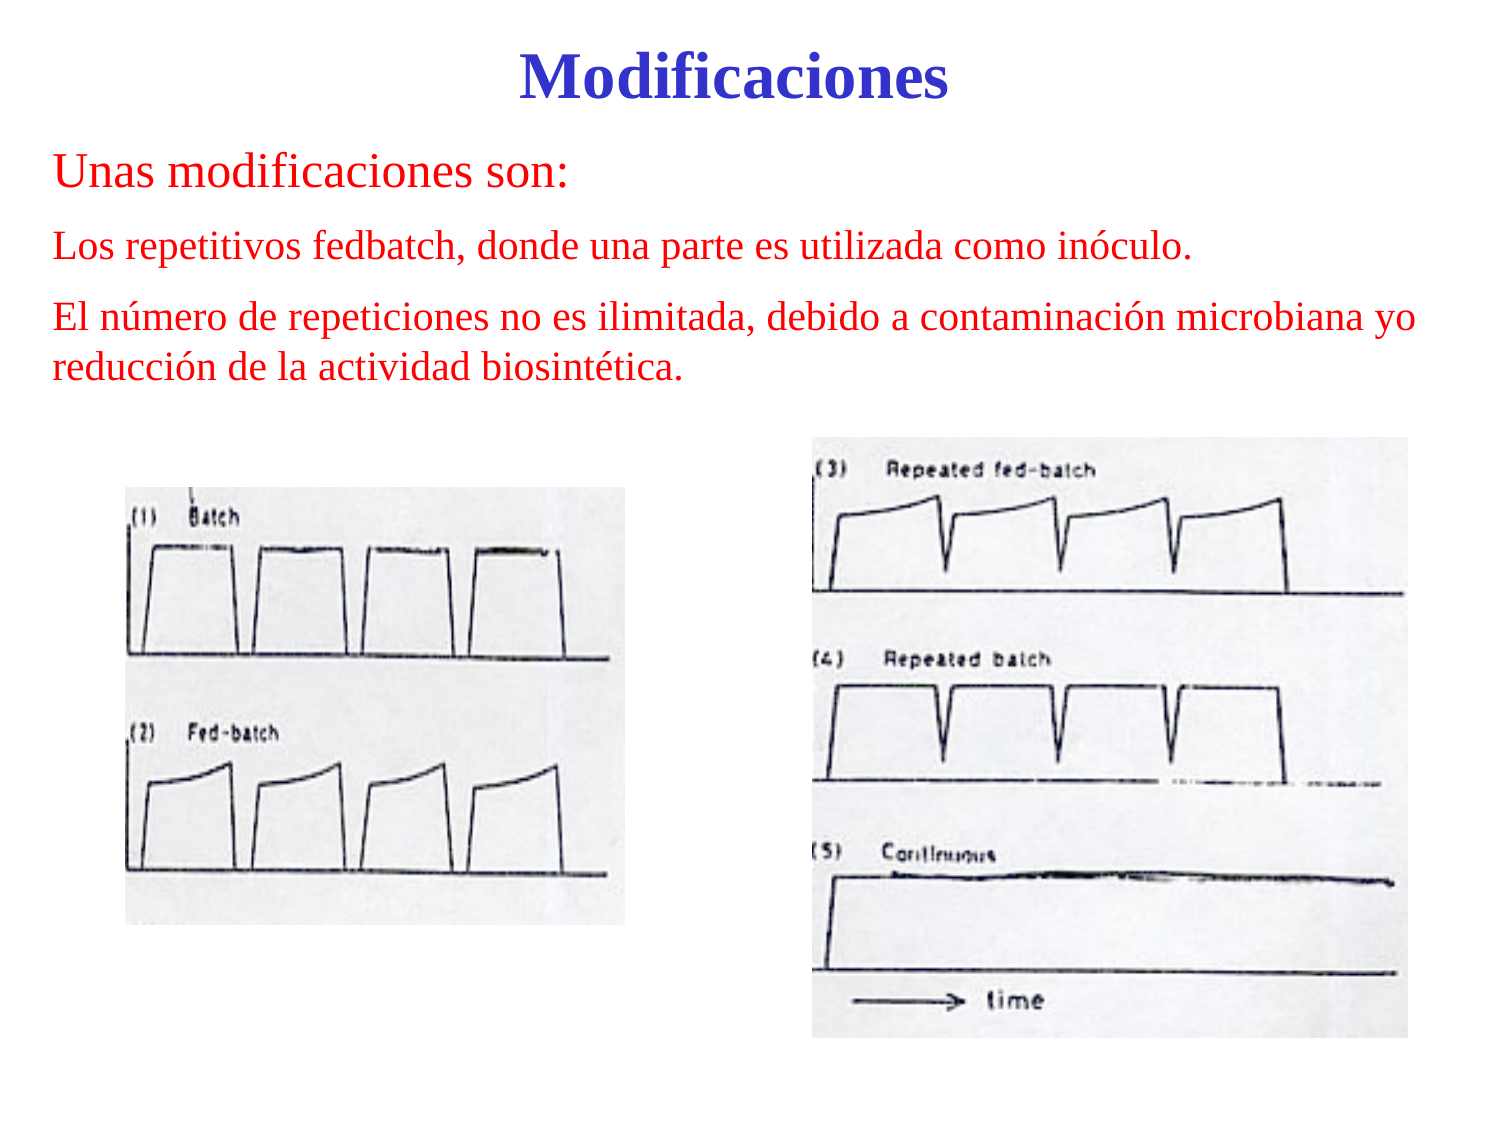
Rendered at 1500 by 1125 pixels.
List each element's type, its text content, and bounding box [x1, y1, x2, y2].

text_box Modificaciones Unas modificaciones son: Los repetitivos fedbatch, donde una parte es utilizada como inóculo. El número de repeticiones no es ilimitada, debido a contaminación microbiana yo reducción de la actividad biosintética. [37, 24, 1450, 397]
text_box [812, 437, 1408, 1038]
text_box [124, 487, 626, 926]
